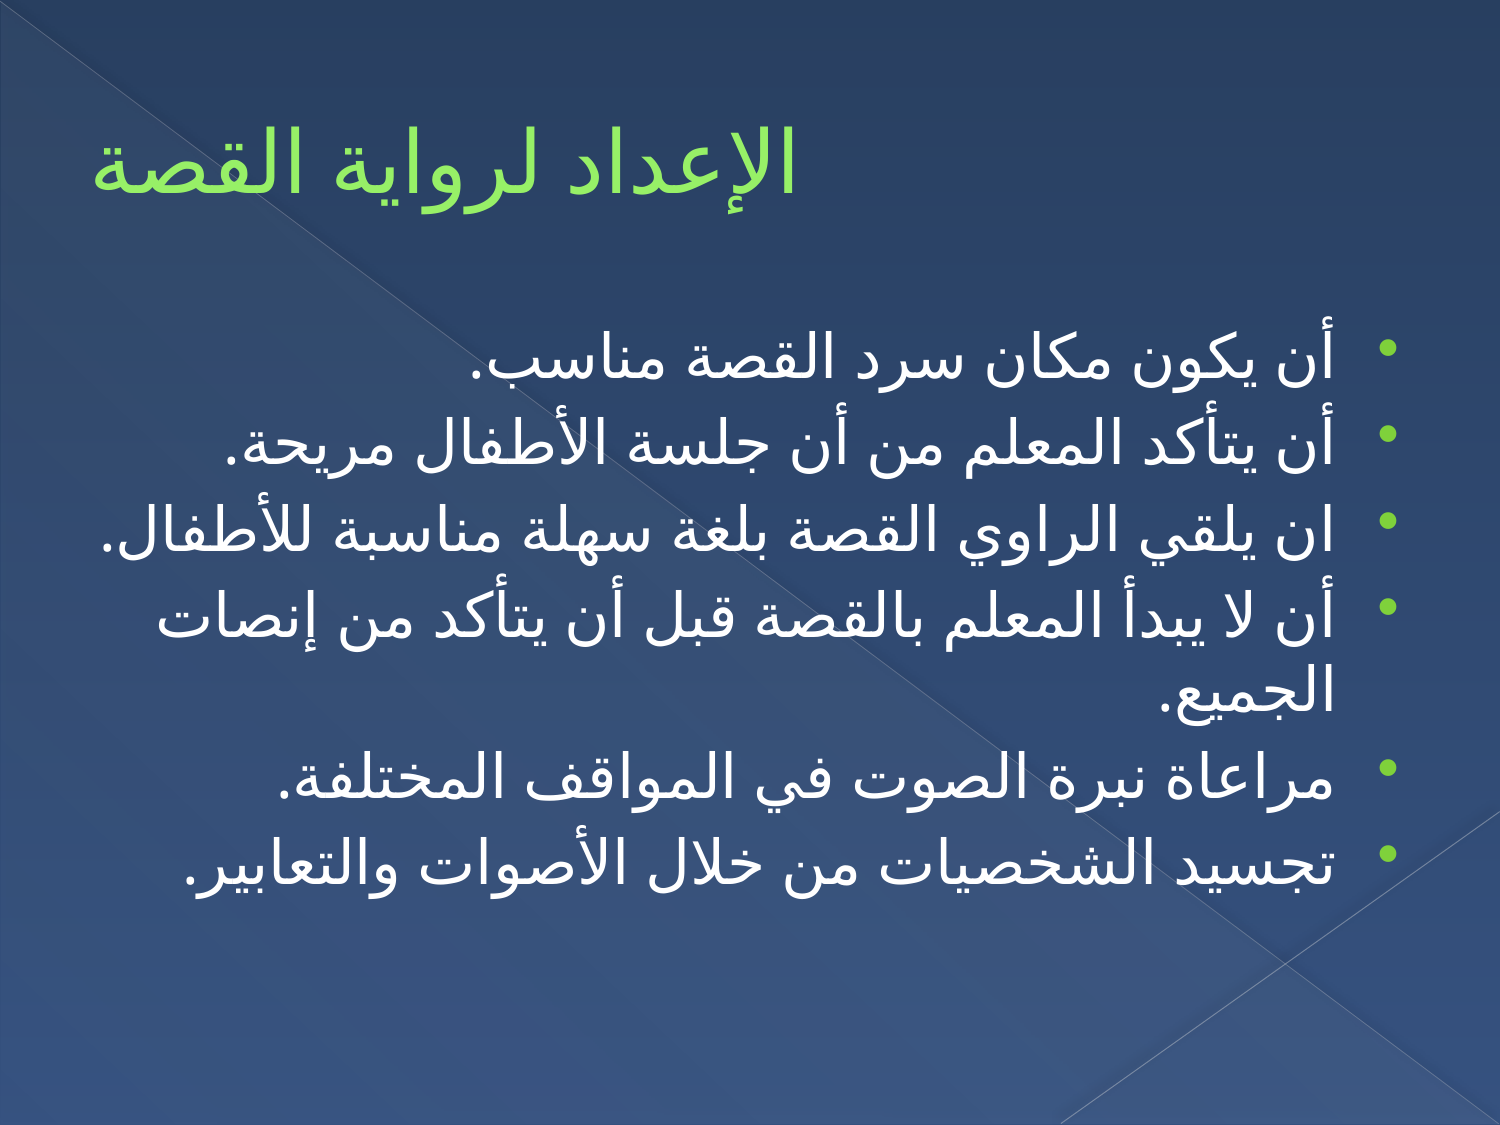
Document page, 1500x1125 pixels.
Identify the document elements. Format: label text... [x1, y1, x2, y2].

list أن يكون مكان سرد القصة مناسب. أن يتأكد المعلم من أن جلسة الأطفال مريحة. ان يلقي الراوي القصة بلغة سهلة مناسبة للأطفال. أن لا يبدأ المعلم بالقصة قبل أن يتأكد من إنصات الجميع. مراعاة نبرة الصوت في المواقف المختلفة. تجسيد الشخصيات من خلال الأصوات والتعابير. [75, 308, 1425, 1059]
title الإعداد لرواية القصة [75, 43, 1425, 274]
